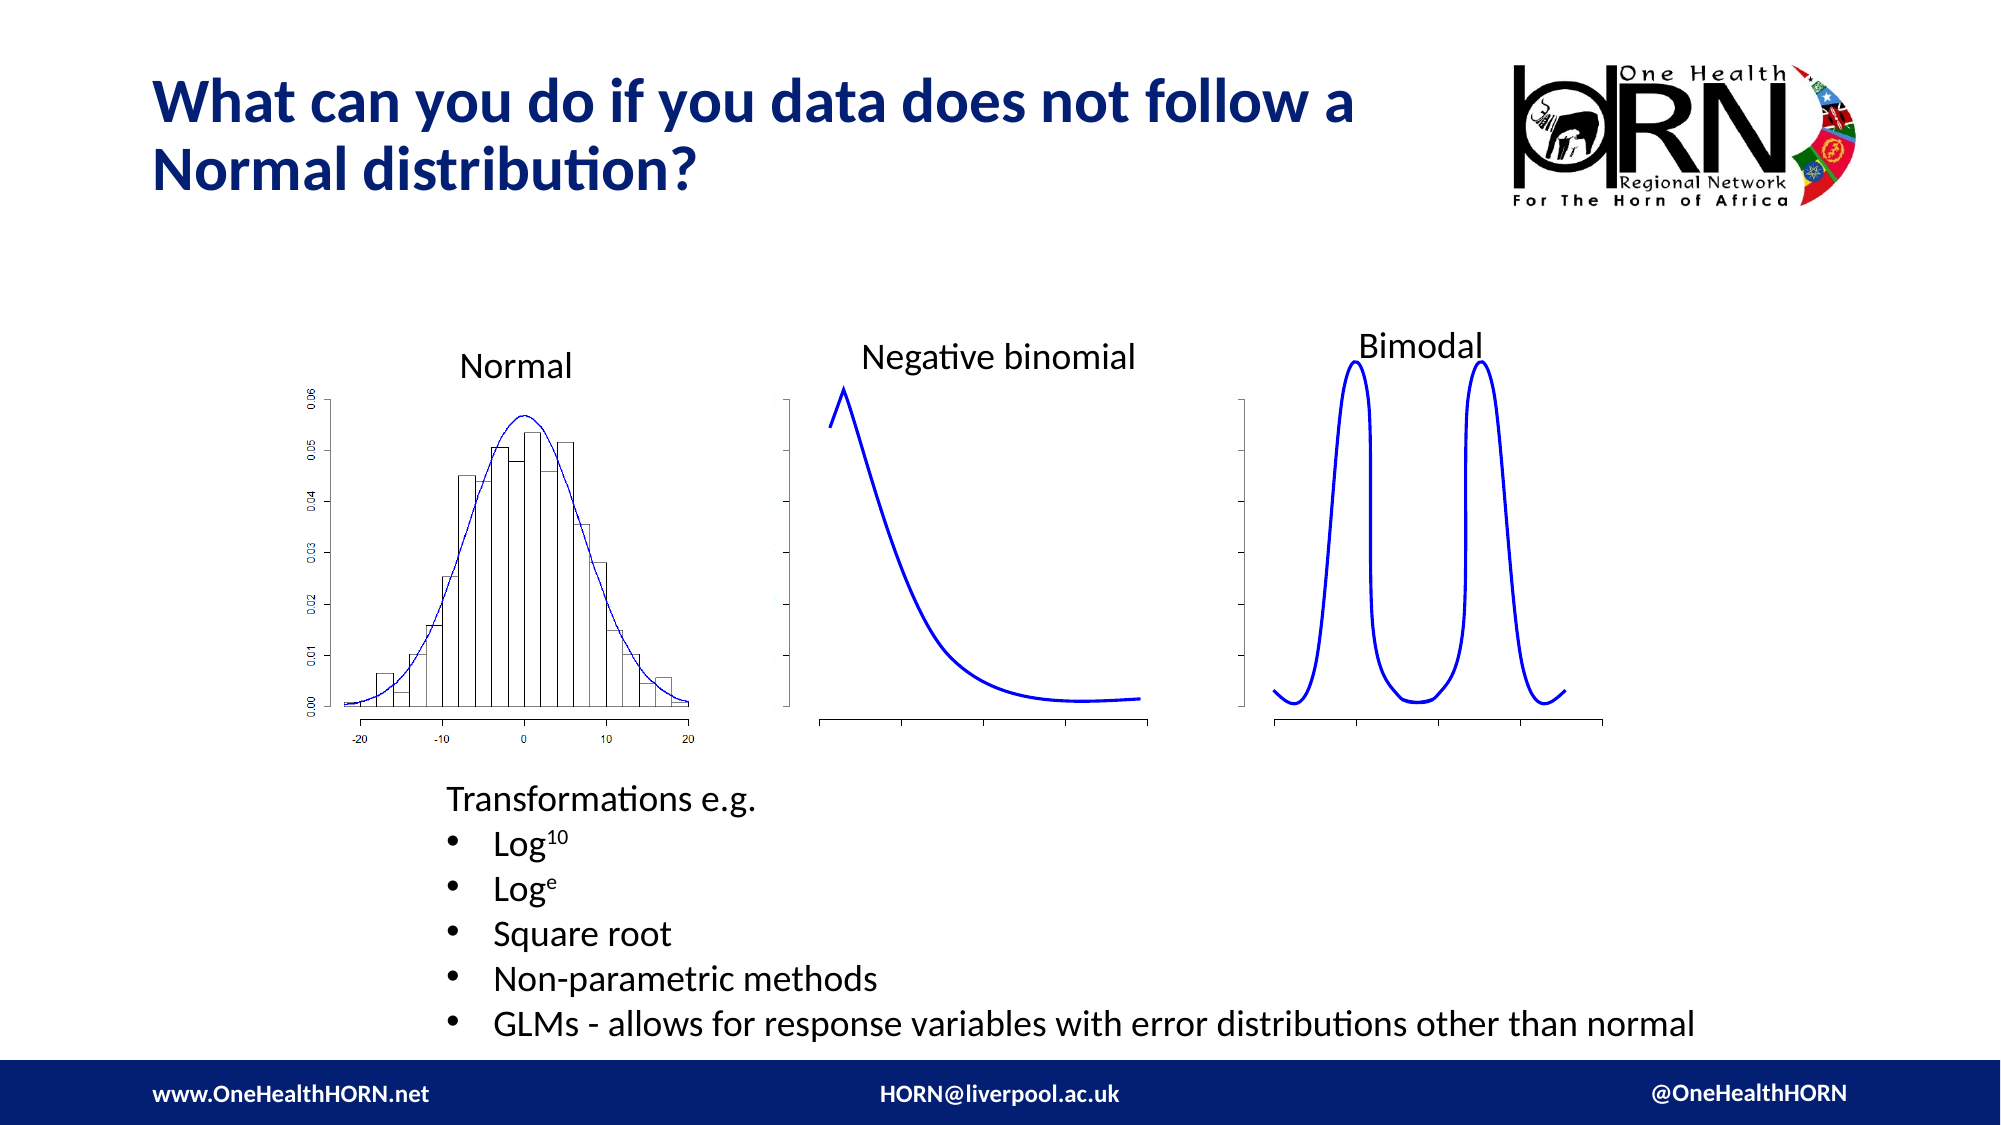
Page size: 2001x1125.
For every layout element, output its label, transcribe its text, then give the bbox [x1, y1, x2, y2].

picture [1507, 59, 1863, 213]
text_box Normal [444, 334, 842, 394]
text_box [753, 384, 1161, 756]
title What can you do if you data does not follow a Normal distribution? [137, 59, 1471, 213]
text_box Transformations e.g. Log10 Loge Square root Non-parametric methods GLMs - allows for response variables with error distributions other than normal [431, 766, 1918, 1096]
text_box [1273, 361, 1566, 704]
text_box Bimodal [1343, 313, 1741, 373]
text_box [1209, 379, 1617, 756]
text_box Negative binomial [846, 324, 1244, 385]
picture [295, 384, 703, 756]
